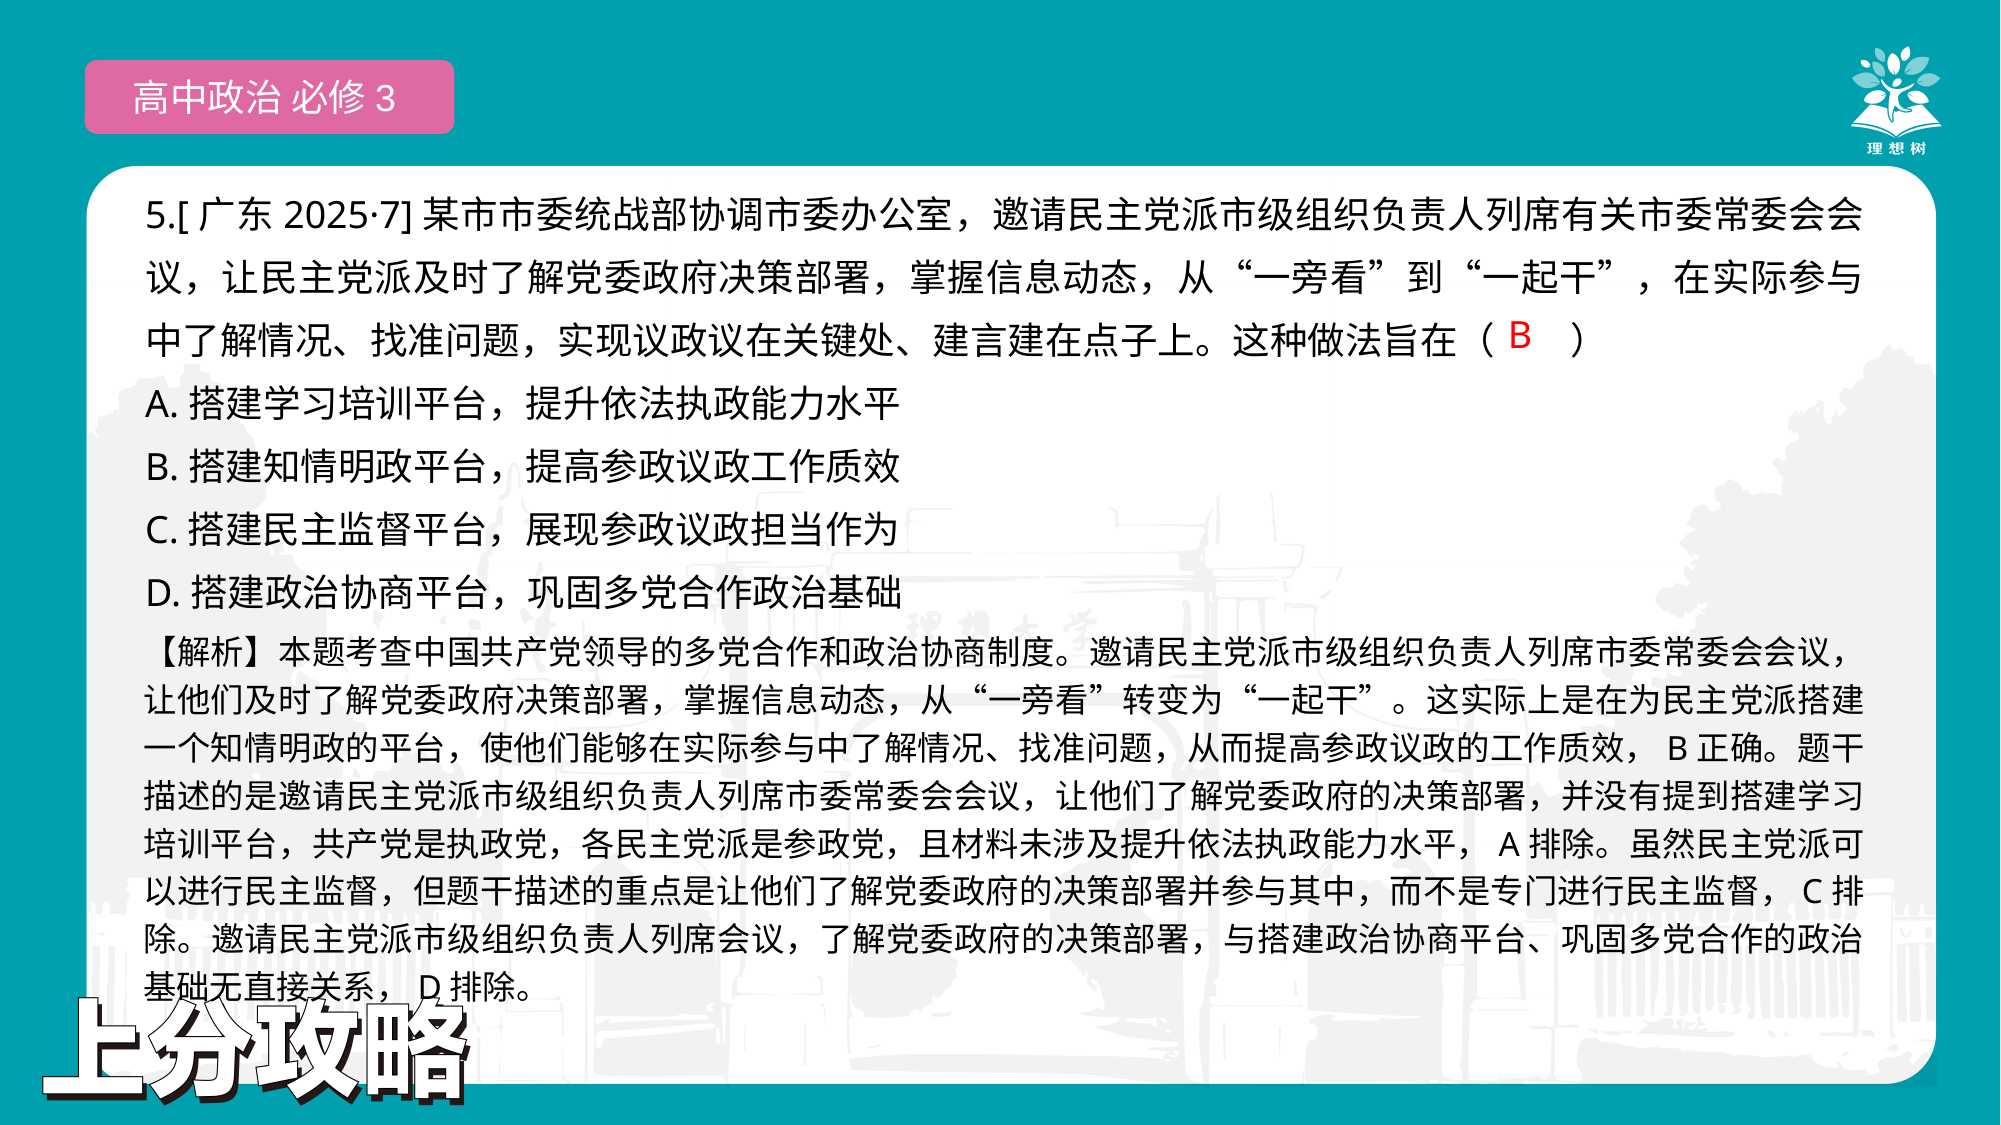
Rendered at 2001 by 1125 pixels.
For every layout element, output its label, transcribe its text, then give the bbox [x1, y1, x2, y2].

text_box 高中政治 必修3 [83, 58, 456, 135]
text_box 5.[广东2025·7]某市市委统战部协调市委办公室，邀请民主党派市级组织负责人列席有关市委常委会会议，让民主党派及时了解党委政府决策部署，掌握信息动态，从“一旁看”到“一起干”，在实际参与中了解情况、找准问题，实现议政议在关键处、建言建在点子上。这种做法旨在（ ） A.搭建学习培训平台，提升依法执政能力水平 B.搭建知情明政平台，提高参政议政工作质效 C.搭建民主监督平台，展现参政议政担当作为 D.搭建政治协商平台，巩固多党合作政治基础 [130, 166, 1880, 615]
text_box 【解析】本题考查中国共产党领导的多党合作和政治协商制度。邀请民主党派市级组织负责人列席市委常委会会议，让他们及时了解党委政府决策部署，掌握信息动态，从“一旁看”转变为“一起干”。这实际上是在为民主党派搭建一个知情明政的平台，使他们能够在实际参与中了解情况、找准问题，从而提高参政议政的工作质效，B正确。题干描述的是邀请民主党派市级组织负责人列席市委常委会会议，让他们了解党委政府的决策部署，并没有提到搭建学习培训平台，共产党是执政党，各民主党派是参政党，且材料未涉及提升依法执政能力水平，A排除。虽然民主党派可以进行民主监督，但题干描述的重点是让他们了解党委政府的决策部署并参与其中，而不是专门进行民主监督，C排除。邀请民主党派市级组织负责人列席会议，了解党委政府的决策部署，与搭建政治协商平台、巩固多党合作的政治基础无直接关系，D排除。 [128, 615, 1880, 1014]
text_box B [1483, 281, 1601, 364]
picture [0, 0, 2001, 1125]
